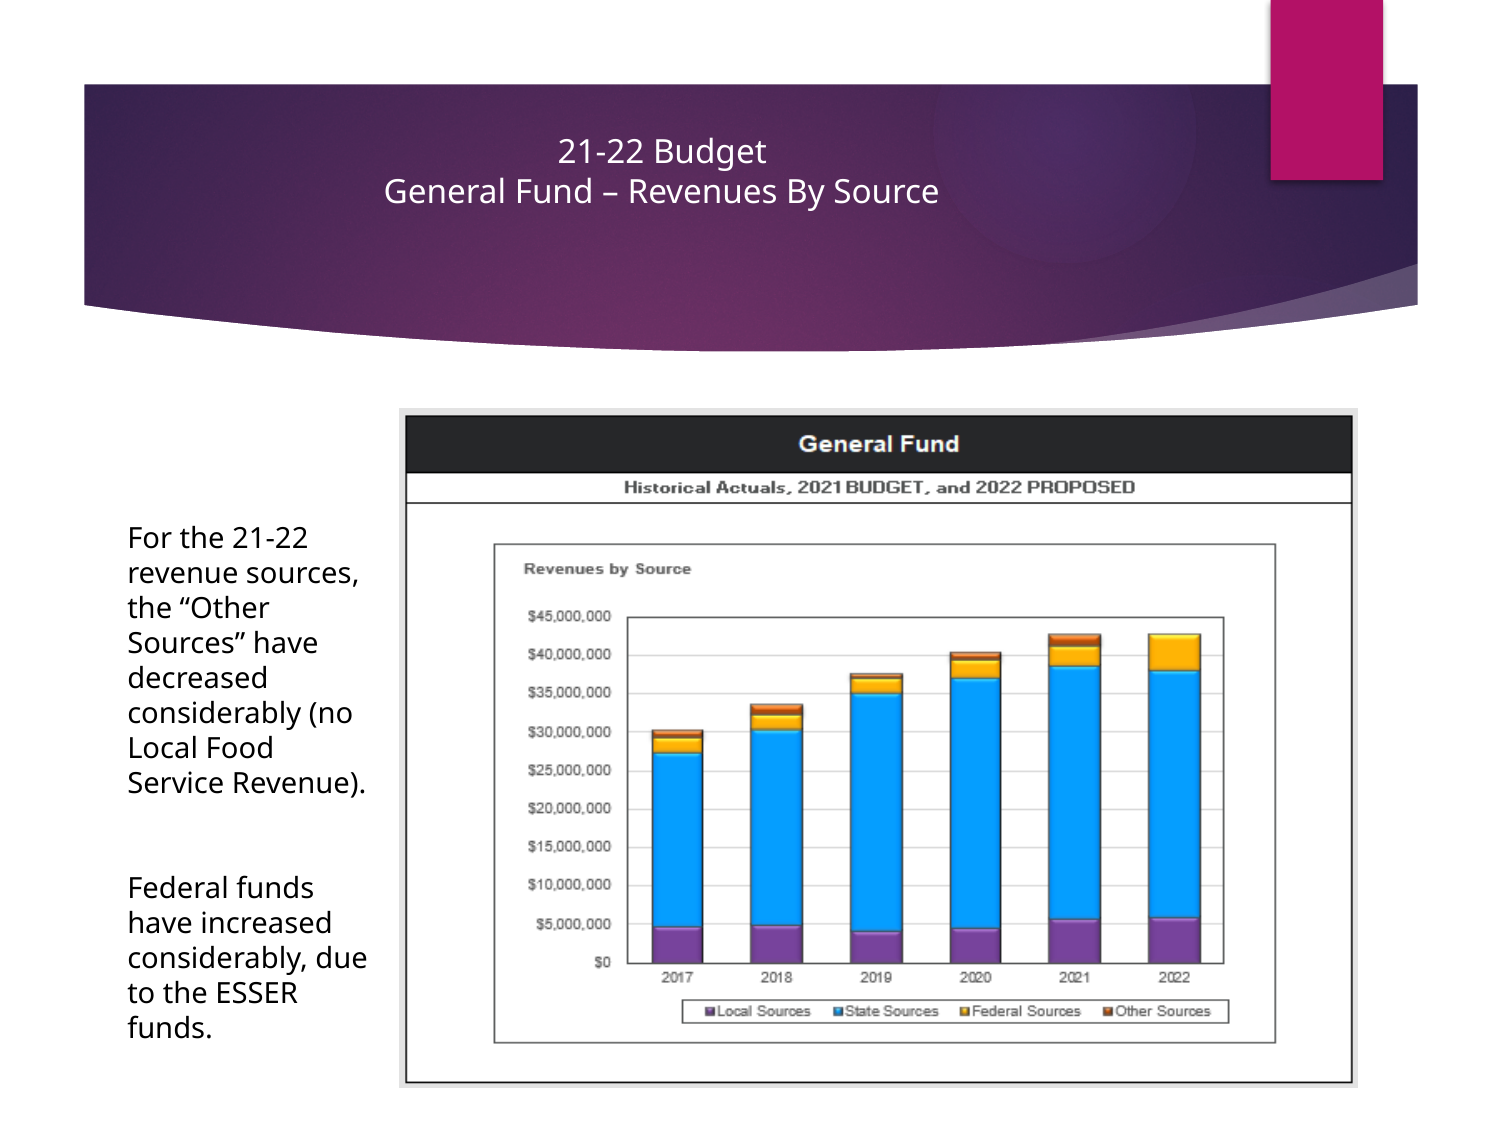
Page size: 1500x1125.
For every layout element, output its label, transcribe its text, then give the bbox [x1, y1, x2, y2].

title 21-22 Budget General Fund – Revenues By Source [142, 152, 1183, 269]
text_box For the 21-22 revenue sources, the “Other Sources” have decreased considerably (no Local Food Service Revenue). Federal funds have increased considerably, due to the ESSER funds. [112, 512, 383, 1052]
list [399, 408, 1359, 1088]
